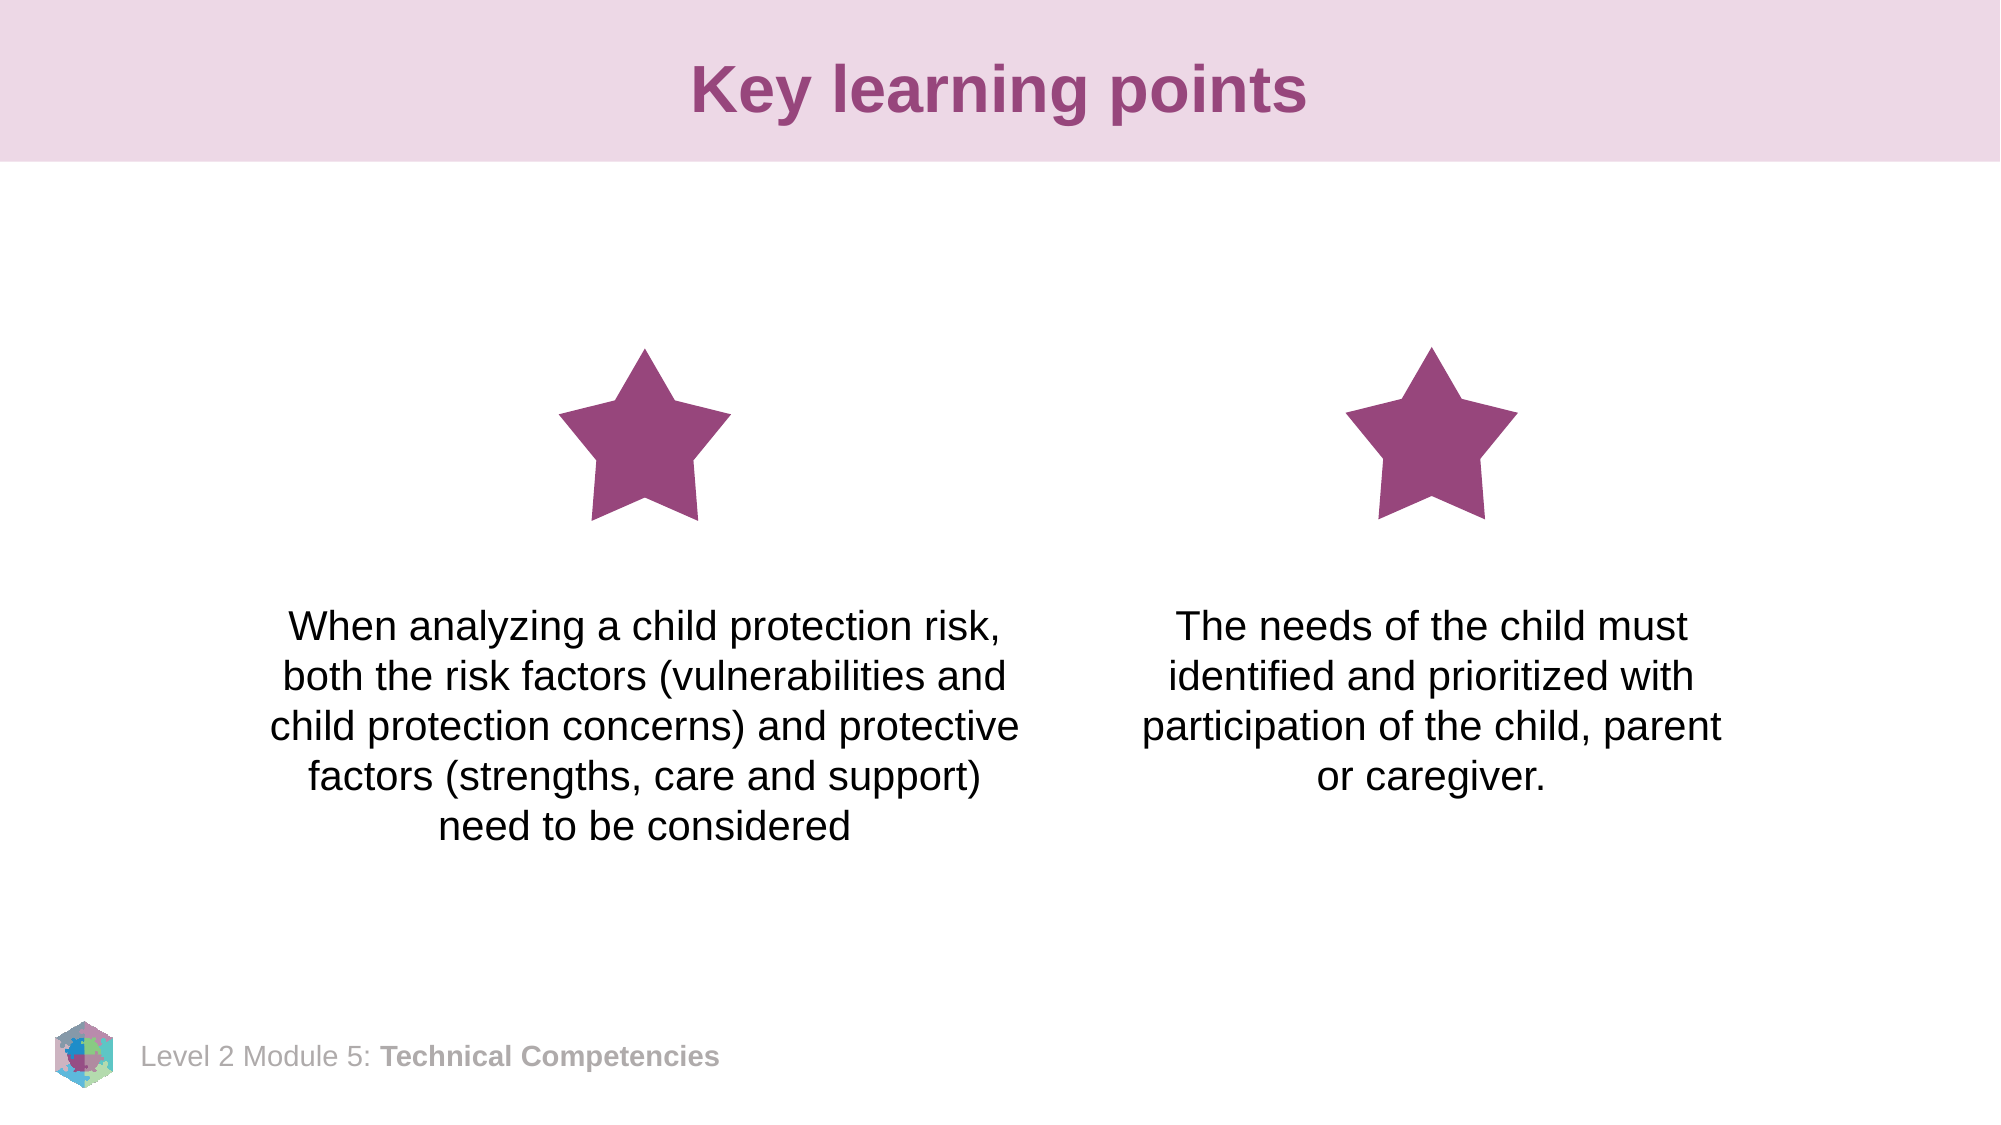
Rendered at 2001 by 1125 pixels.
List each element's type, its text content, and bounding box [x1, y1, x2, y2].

text_box When analyzing a child protection risk, both the risk factors (vulnerabilities and child protection concerns) and protective factors (strengths, care and support) need to be considered [251, 591, 1039, 857]
title Key learning points [137, 19, 1863, 163]
text_box [558, 348, 732, 521]
text_box [1345, 346, 1518, 520]
picture [55, 1021, 113, 1088]
text_box The needs of the child must identified and prioritized with participation of the child, parent or caregiver. [1113, 591, 1750, 806]
